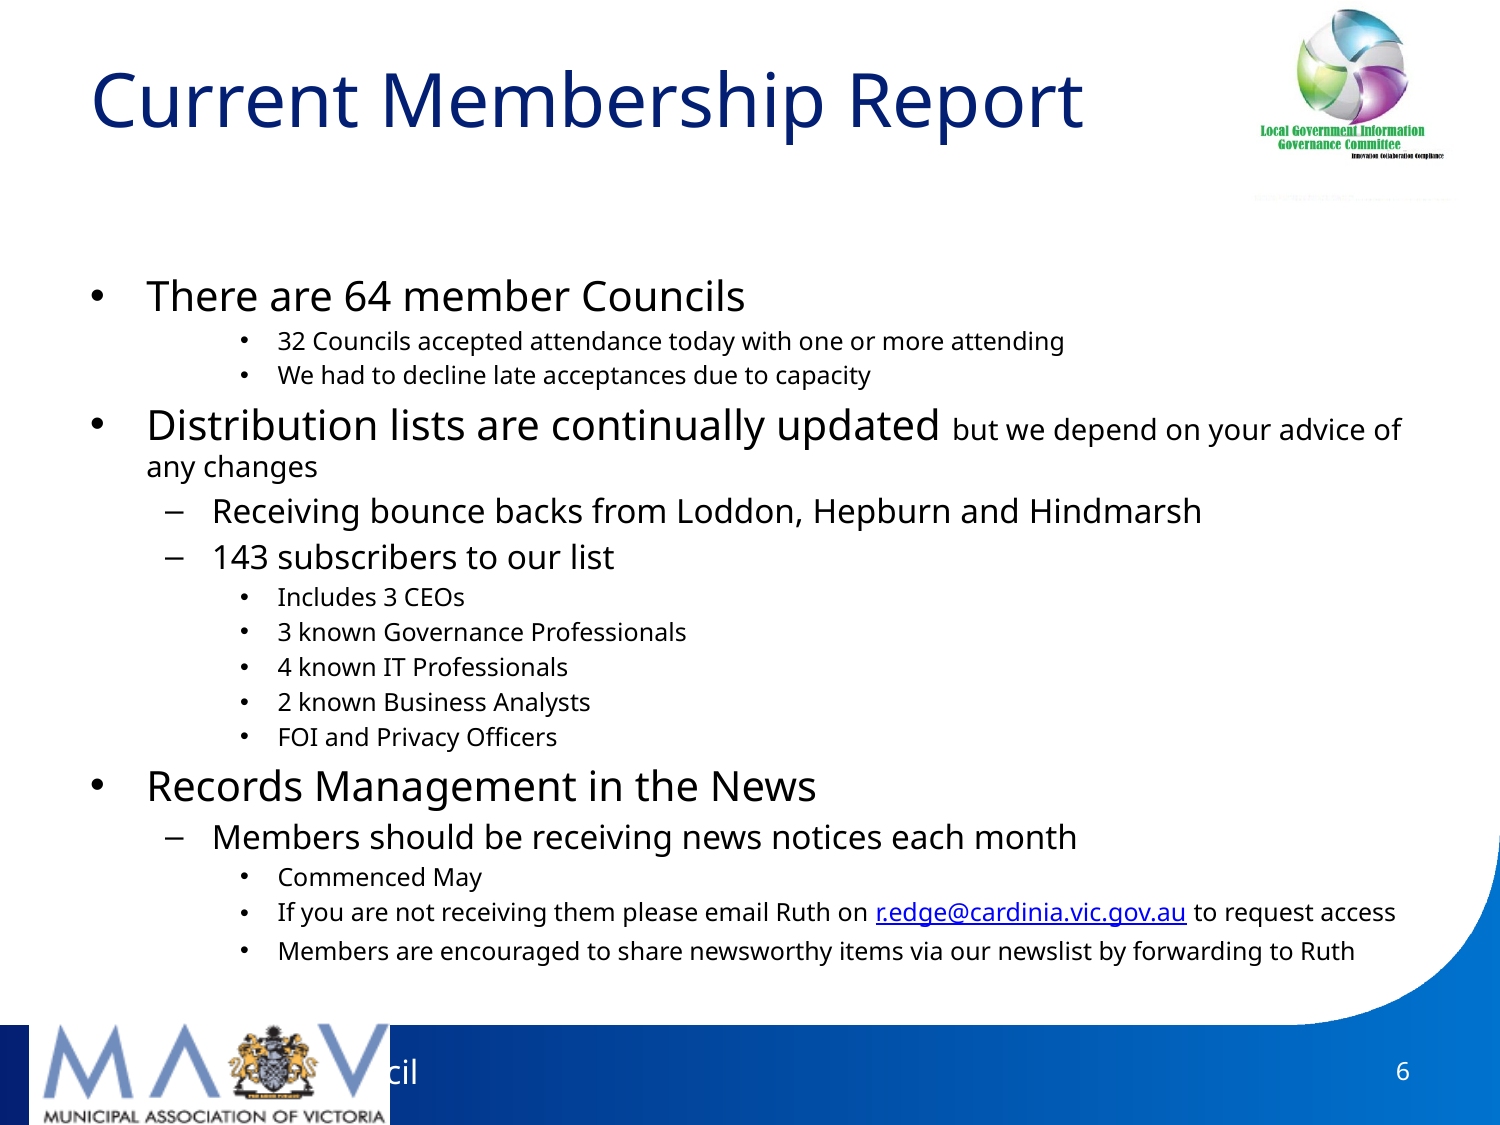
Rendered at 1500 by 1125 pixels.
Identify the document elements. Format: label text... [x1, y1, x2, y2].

picture [0, 499, 1500, 1125]
slide_number 6 [1074, 1042, 1425, 1103]
picture [1234, 0, 1465, 203]
list There are 64 member Councils 32 Councils accepted attendance today with one or more attending We had to decline late acceptances due to capacity Distribution lists are continually updated but we depend on your advice of any changes Receiving bounce backs from Loddon, Hepburn and Hindmarsh 143 subscribers to our list Includes 3 CEOs 3 known Governance Professionals 4 known IT Professionals 2 known Business Analysts FOI and Privacy Officers Records Management in the News Members should be receiving news notices each month Commenced May If you are not receiving them please email Ruth on r.edge@cardinia.vic.gov.au to request access Members are encouraged to share newsworthy items via our newslist by forwarding to Ruth [75, 262, 1424, 1012]
title Current Membership Report [75, 45, 1424, 233]
